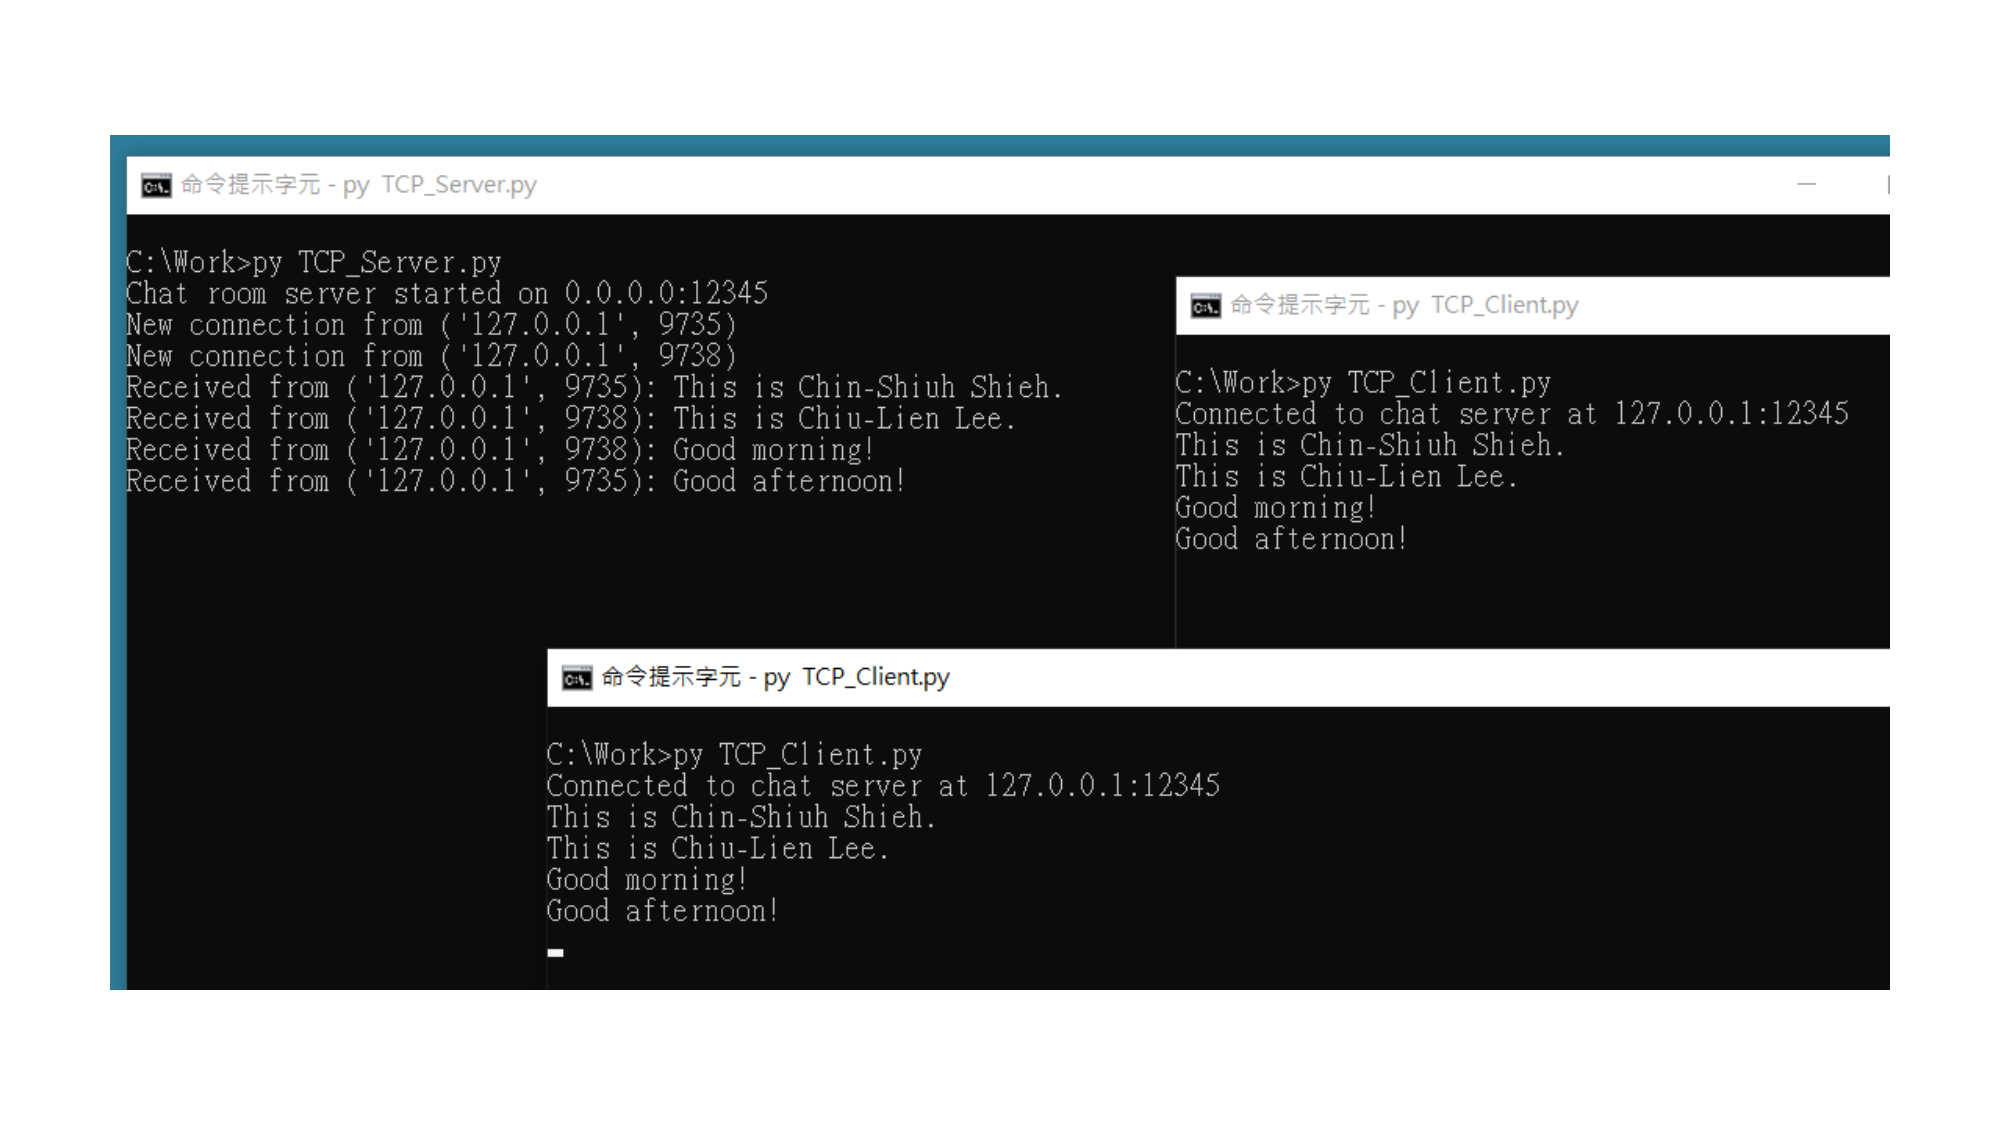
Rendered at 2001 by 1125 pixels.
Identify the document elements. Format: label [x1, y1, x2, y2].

picture [110, 135, 1890, 990]
